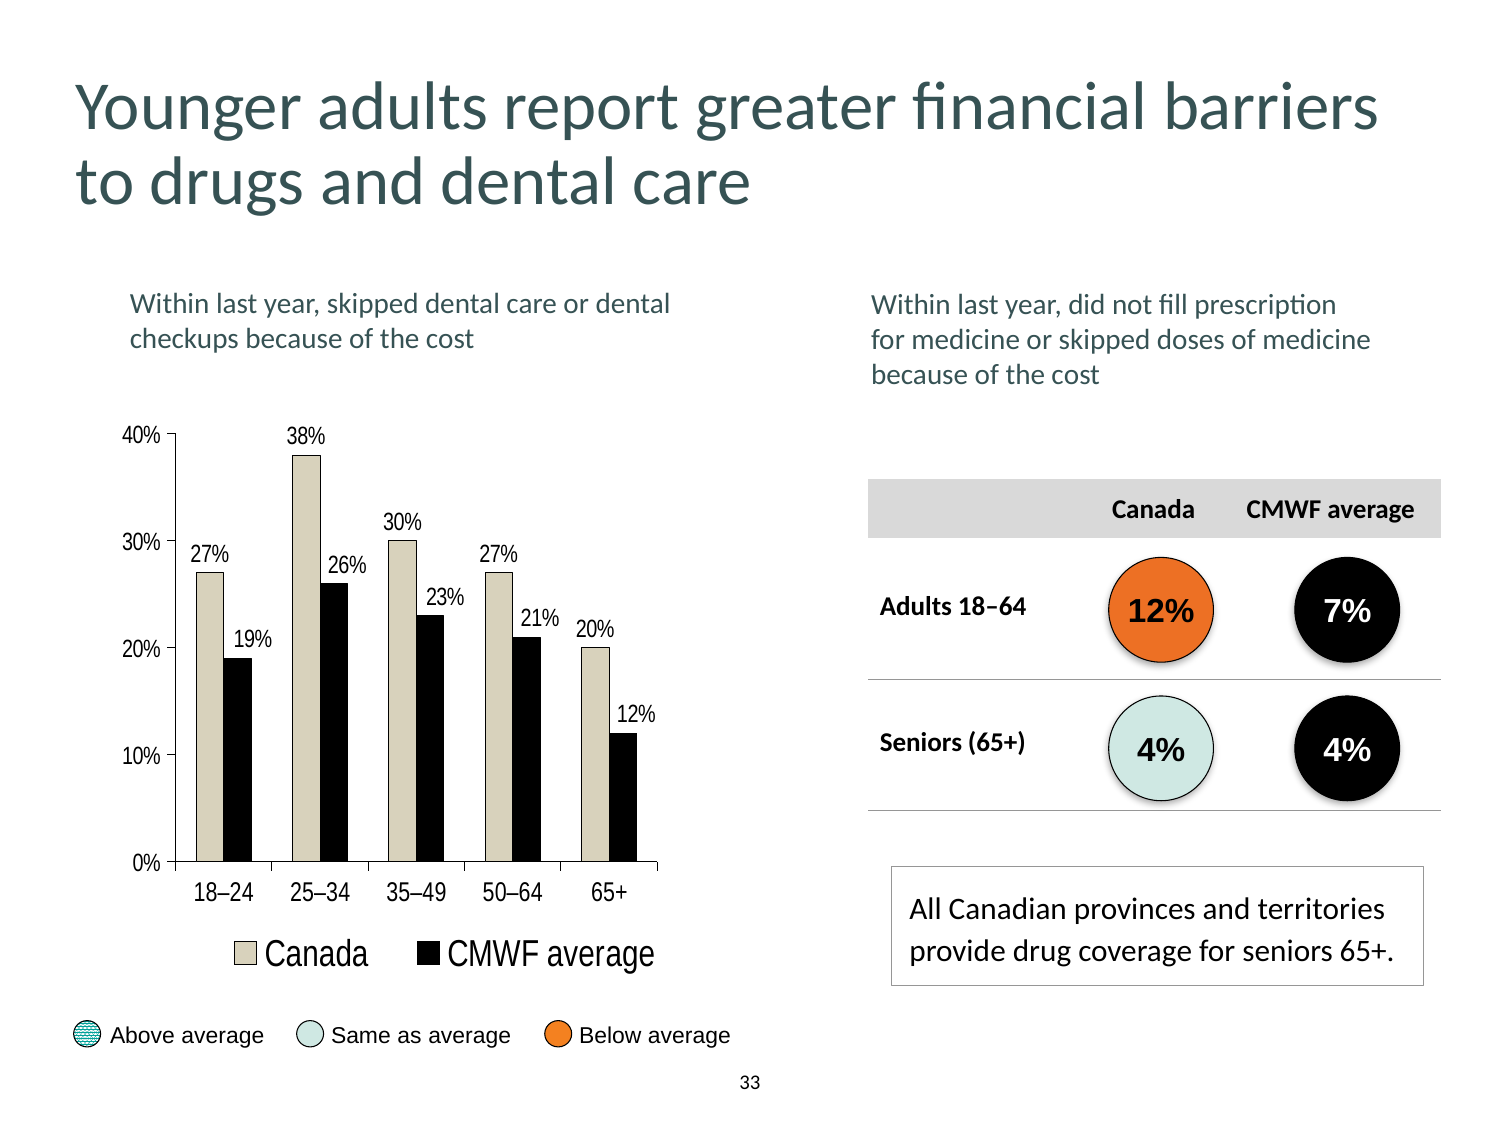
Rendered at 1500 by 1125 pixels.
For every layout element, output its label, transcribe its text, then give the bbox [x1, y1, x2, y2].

table_cell Seniors (65+) [868, 680, 1087, 810]
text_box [1294, 557, 1400, 663]
text_box Within last year, skipped dental care or dental checkups because of the cost [112, 267, 703, 373]
text_box All Canadian provinces and territories provide drug coverage for seniors 65+. [891, 866, 1424, 986]
table_header [868, 479, 1087, 538]
text_box Within last year, did not fill prescription for medicine or skipped doses of medicine because of the cost [853, 267, 1436, 408]
table_header CMWF average [1220, 479, 1441, 538]
table_header Canada [1087, 479, 1220, 538]
table_cell [1087, 680, 1220, 810]
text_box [1294, 695, 1400, 801]
table_cell [1220, 538, 1441, 679]
title Younger adults report greater financial barriers to drugs and dental care [60, 60, 1411, 152]
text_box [1108, 695, 1214, 801]
table_cell [1220, 680, 1441, 810]
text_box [73, 1012, 784, 1057]
chart [121, 377, 703, 987]
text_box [1108, 557, 1214, 663]
table_cell [1087, 538, 1220, 679]
table_cell Adults 18–64 [868, 538, 1087, 679]
